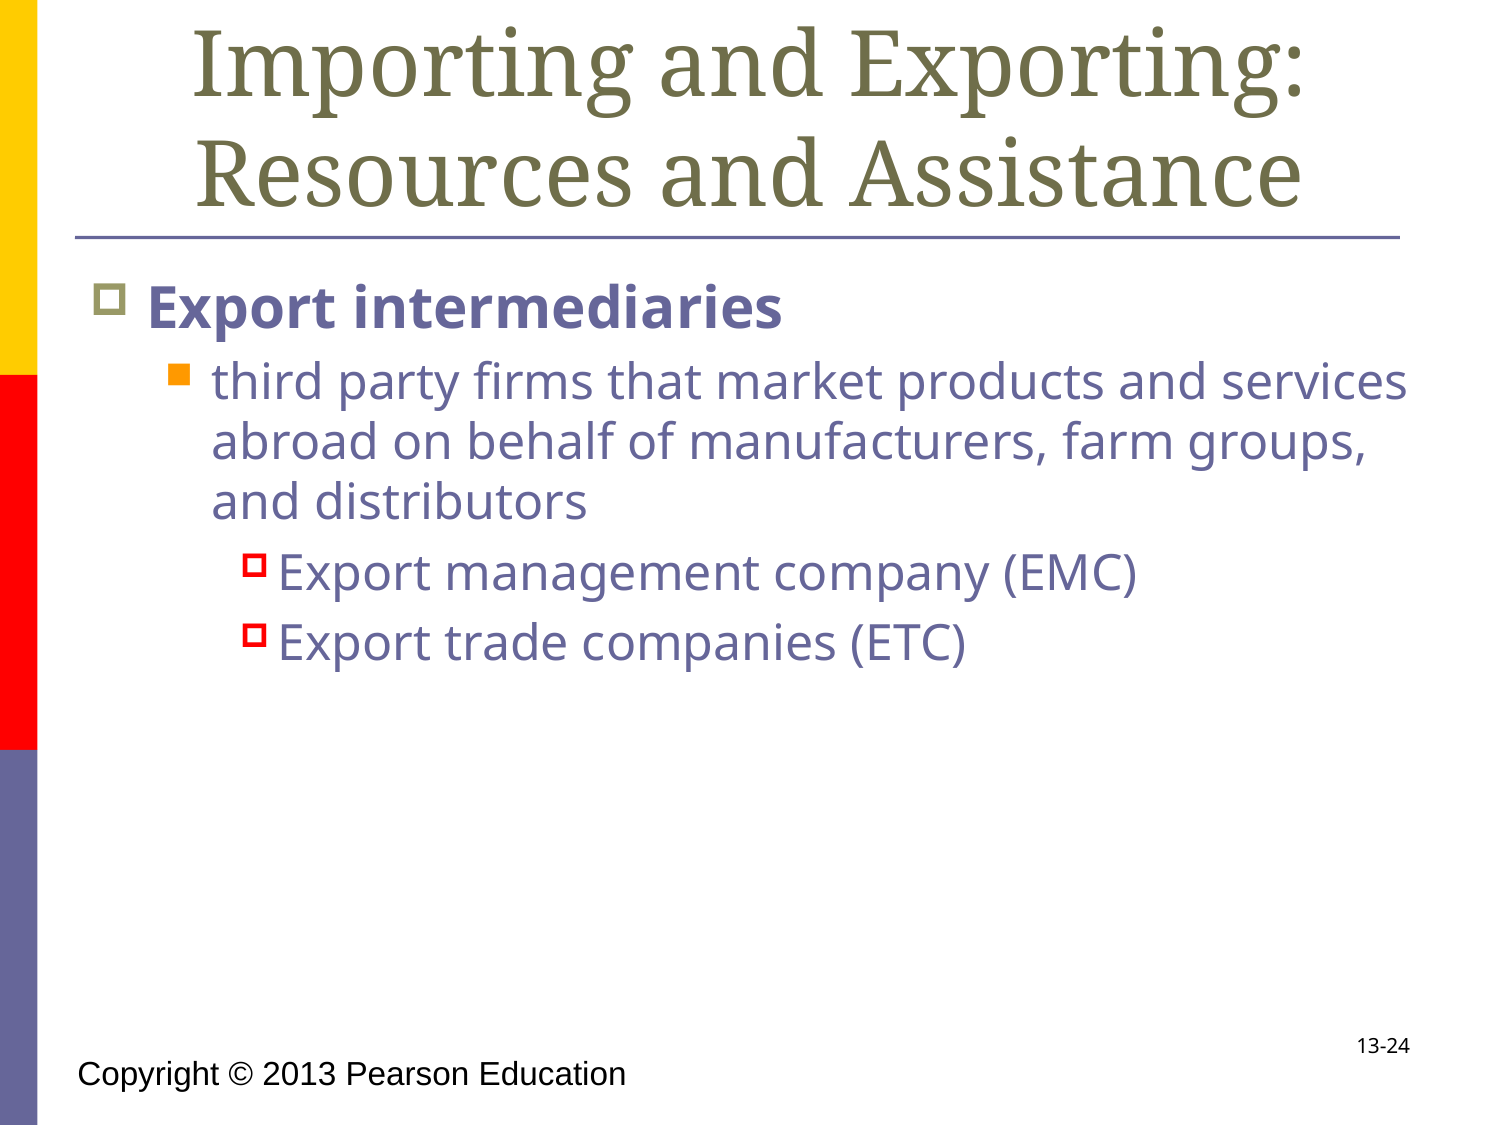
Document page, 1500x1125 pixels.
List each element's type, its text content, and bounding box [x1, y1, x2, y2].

slide_number 13-24 [1074, 1025, 1425, 1100]
list Export intermediaries third party firms that market products and services abroad on behalf of manufacturers, farm groups, and distributors Export management company (EMC) Export trade companies (ETC) [75, 262, 1425, 1006]
title Importing and Exporting: Resources and Assistance [75, 45, 1425, 233]
